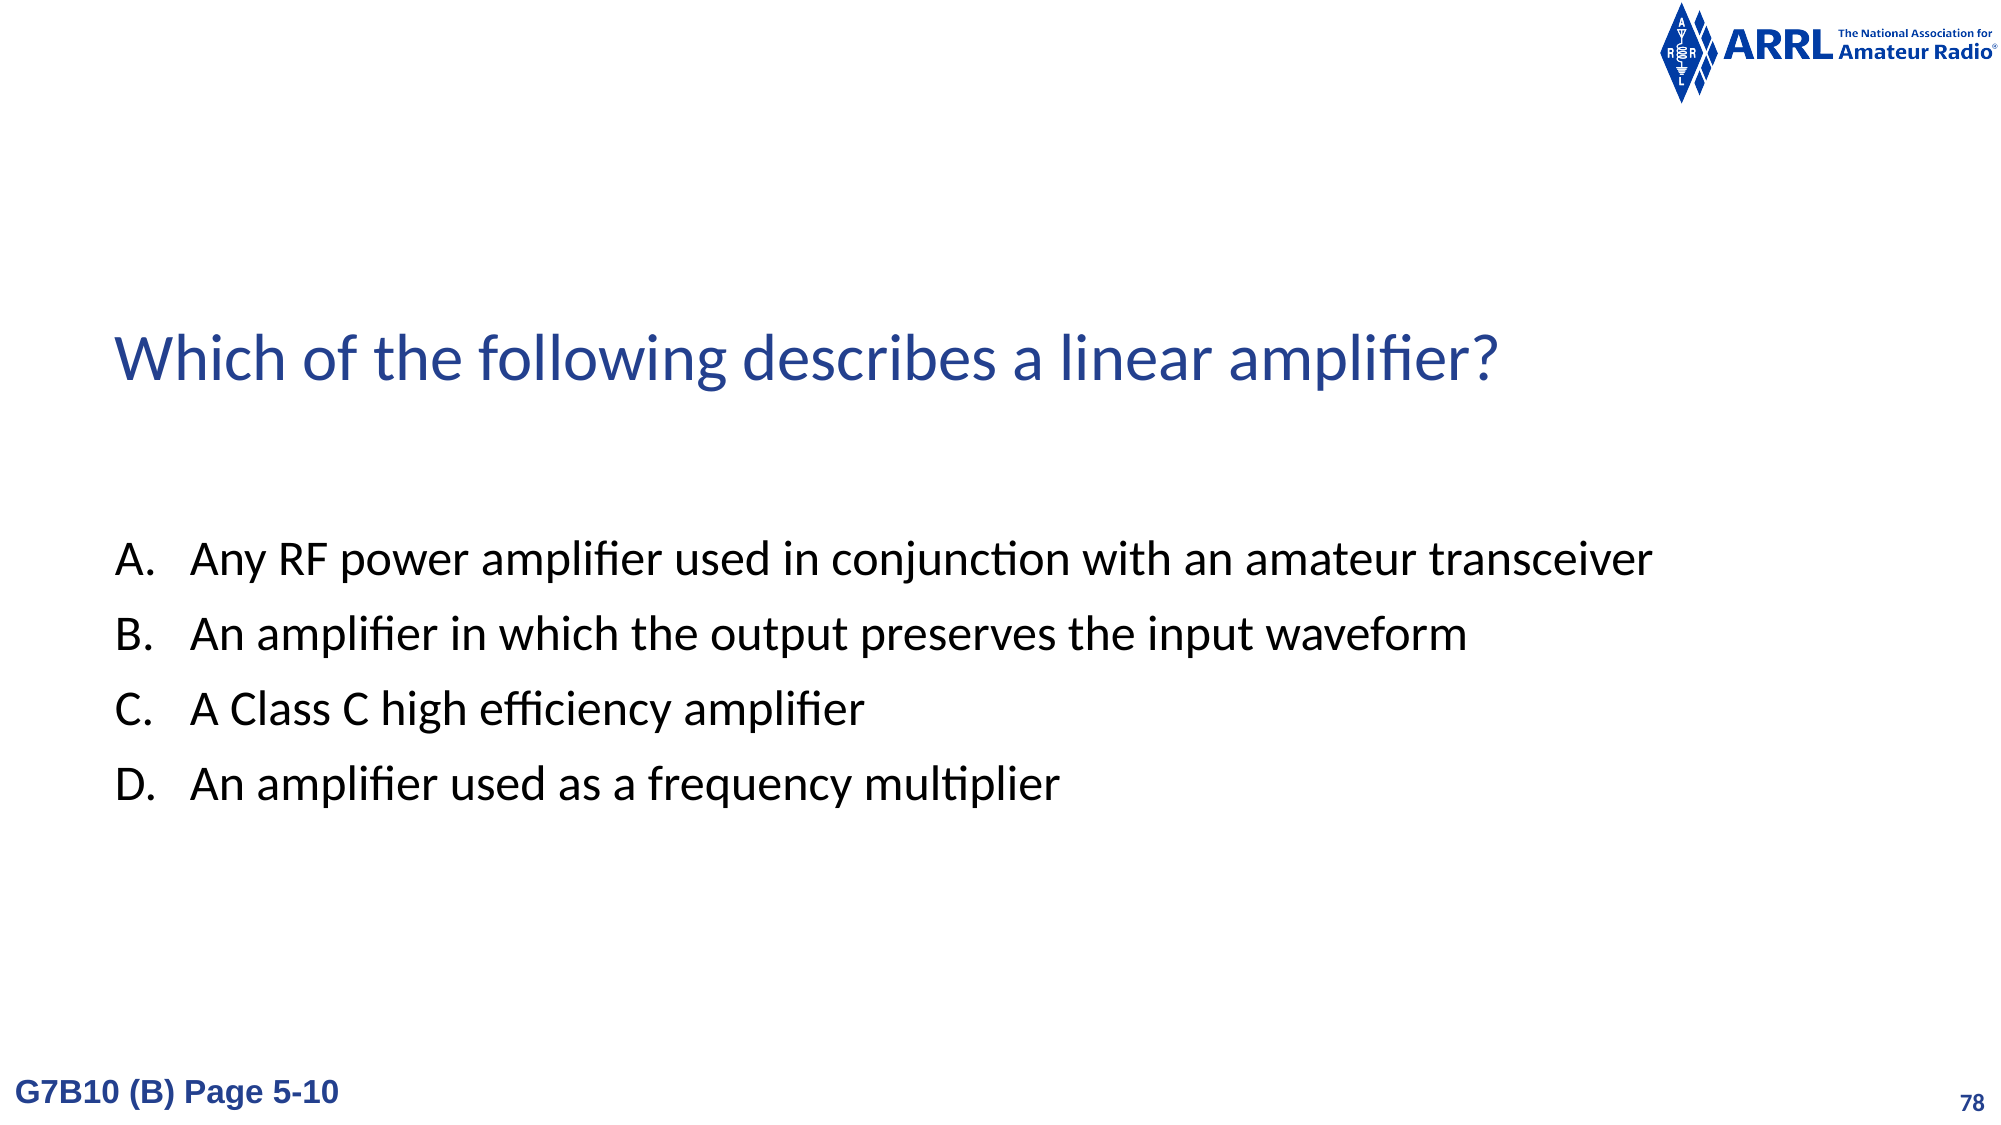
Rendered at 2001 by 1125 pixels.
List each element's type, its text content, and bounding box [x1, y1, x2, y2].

list Any RF power amplifier used in conjunction with an amateur transceiver An amplifier in which the output preserves the input waveform A Class C high efficiency amplifier An amplifier used as a frequency multiplier [99, 525, 1900, 1005]
title Which of the following describes a linear amplifier? [99, 249, 1900, 468]
picture [1658, 0, 1999, 106]
text_box 78 [1899, 1079, 2000, 1125]
text_box G7B10 (B) Page 5-10 [0, 1062, 1313, 1118]
